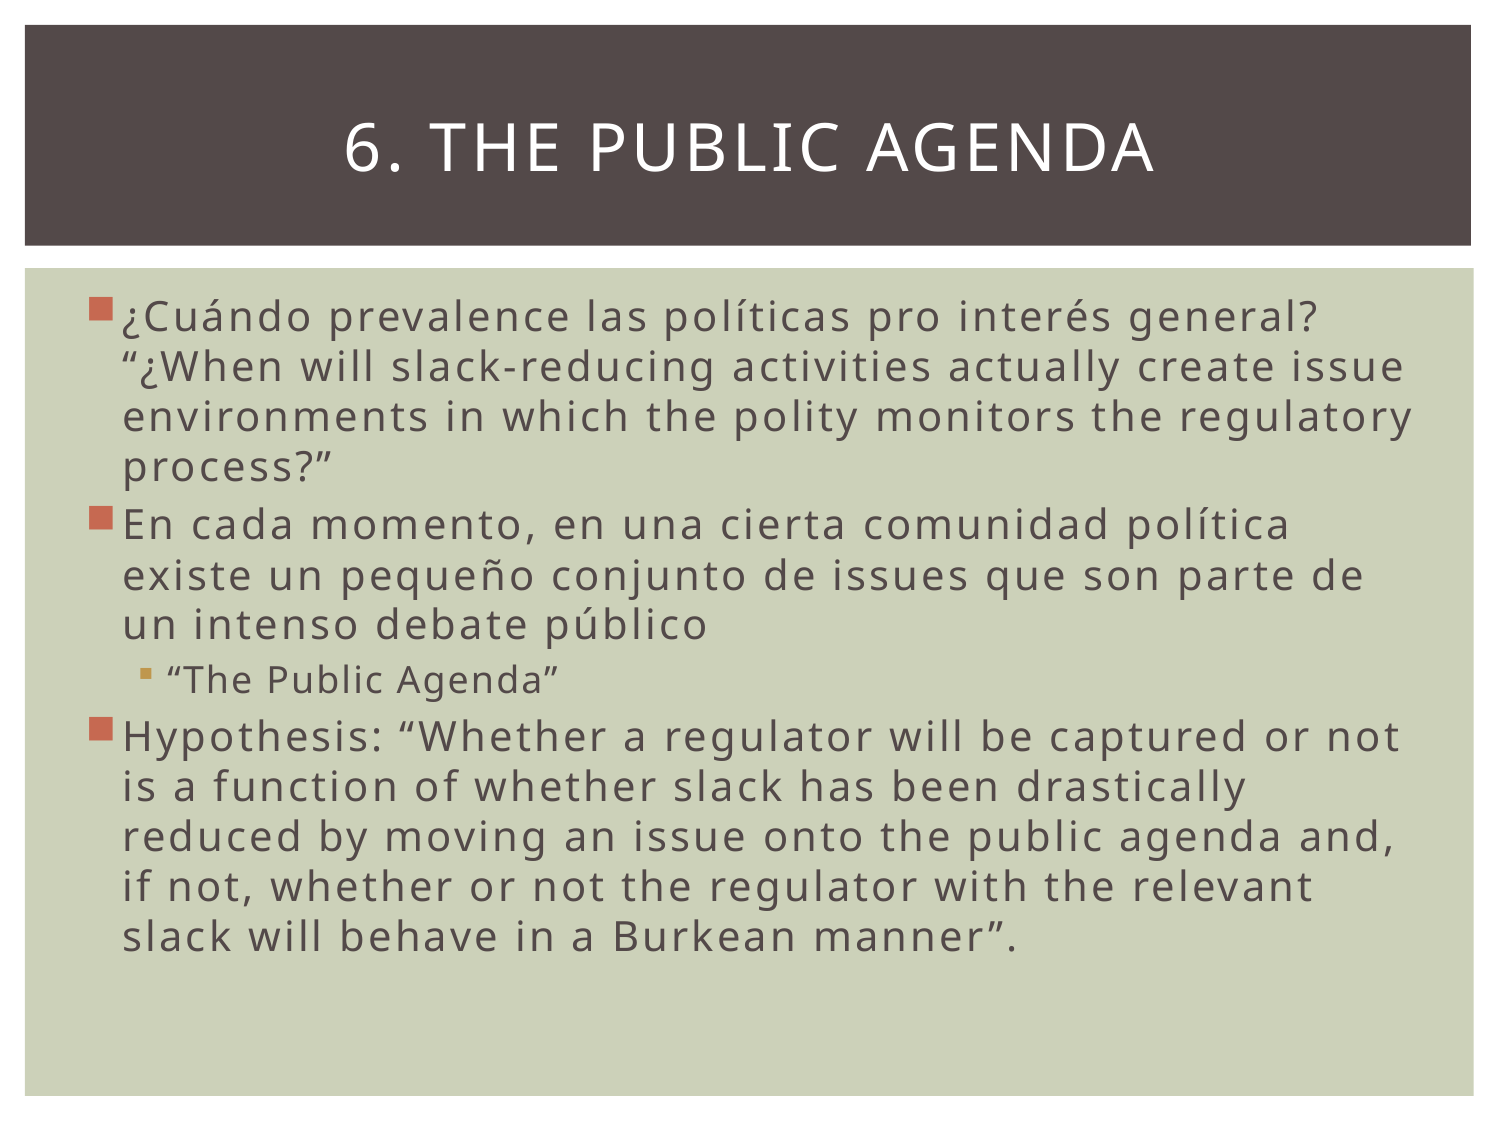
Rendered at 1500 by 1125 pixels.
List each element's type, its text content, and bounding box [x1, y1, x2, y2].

title 6. The Public Agenda [62, 58, 1438, 232]
list ¿Cuándo prevalence las políticas pro interés general? “¿When will slack-reducing activities actually create issue environments in which the polity monitors the regulatory process?” En cada momento, en una cierta comunidad política existe un pequeño conjunto de issues que son parte de un intenso debate público “The Public Agenda” Hypothesis: “Whether a regulator will be captured or not is a function of whether slack has been drastically reduced by moving an issue onto the public agenda and, if not, whether or not the regulator with the relevant slack will behave in a Burkean manner”. [62, 281, 1442, 1005]
